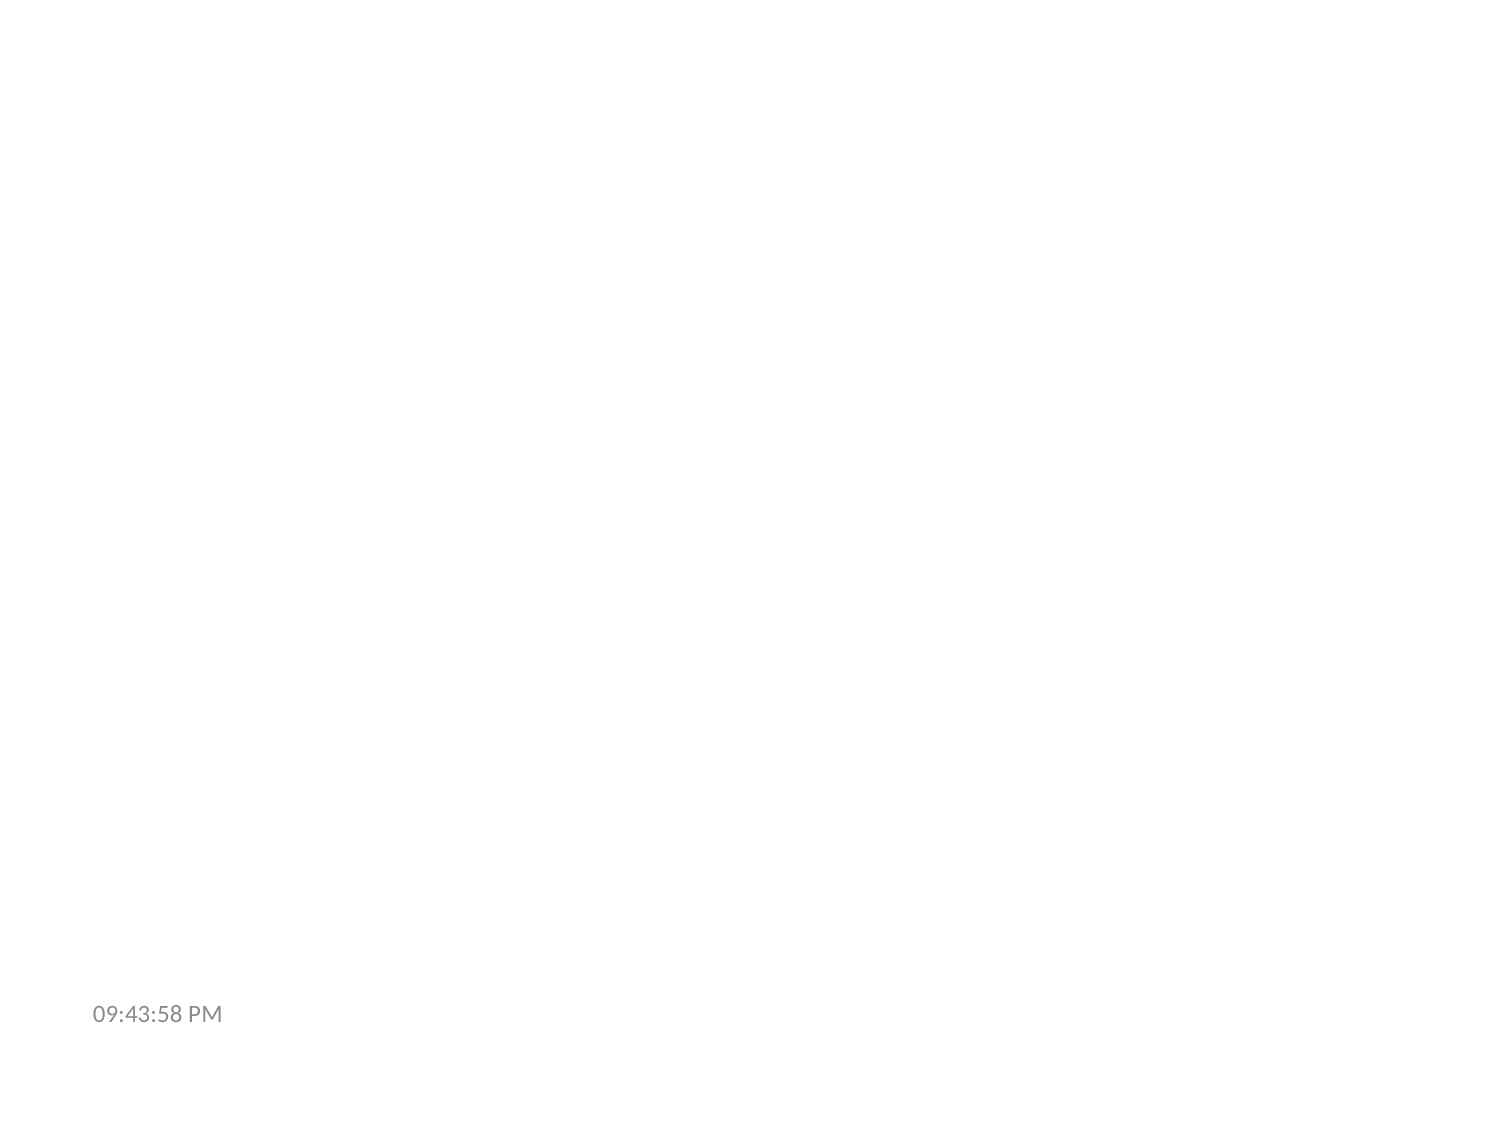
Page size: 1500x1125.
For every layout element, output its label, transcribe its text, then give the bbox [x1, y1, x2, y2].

text_box 3:35:09 PM [77, 982, 428, 1043]
